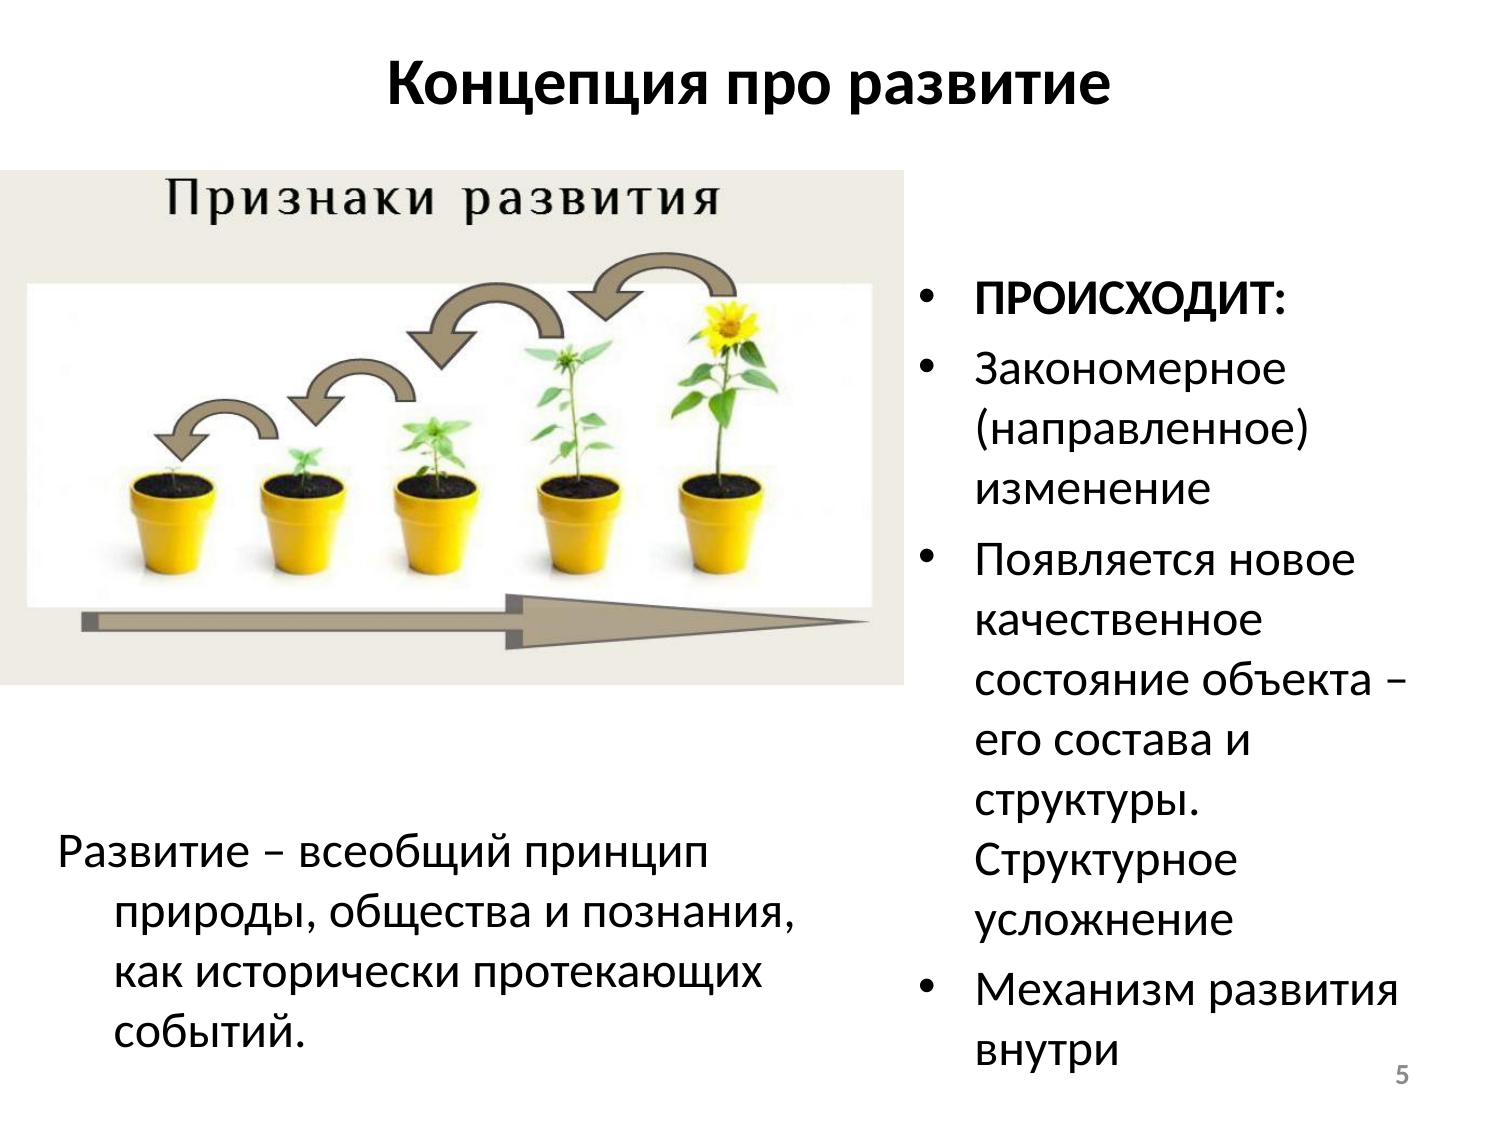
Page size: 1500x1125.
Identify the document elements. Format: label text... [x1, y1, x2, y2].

slide_number 5 [1074, 1042, 1425, 1103]
picture [0, 169, 904, 685]
title Концепция про развитие [74, 35, 1426, 119]
list ПРОИСХОДИТ: Закономерное (направленное) изменение Появляется новое качественное состояние объекта – его состава и структуры. Структурное усложнение Механизм развития внутри [902, 257, 1453, 970]
text_box Развитие – всеобщий принцип природы, общества и познания, как исторически протекающих событий. [42, 810, 827, 1070]
